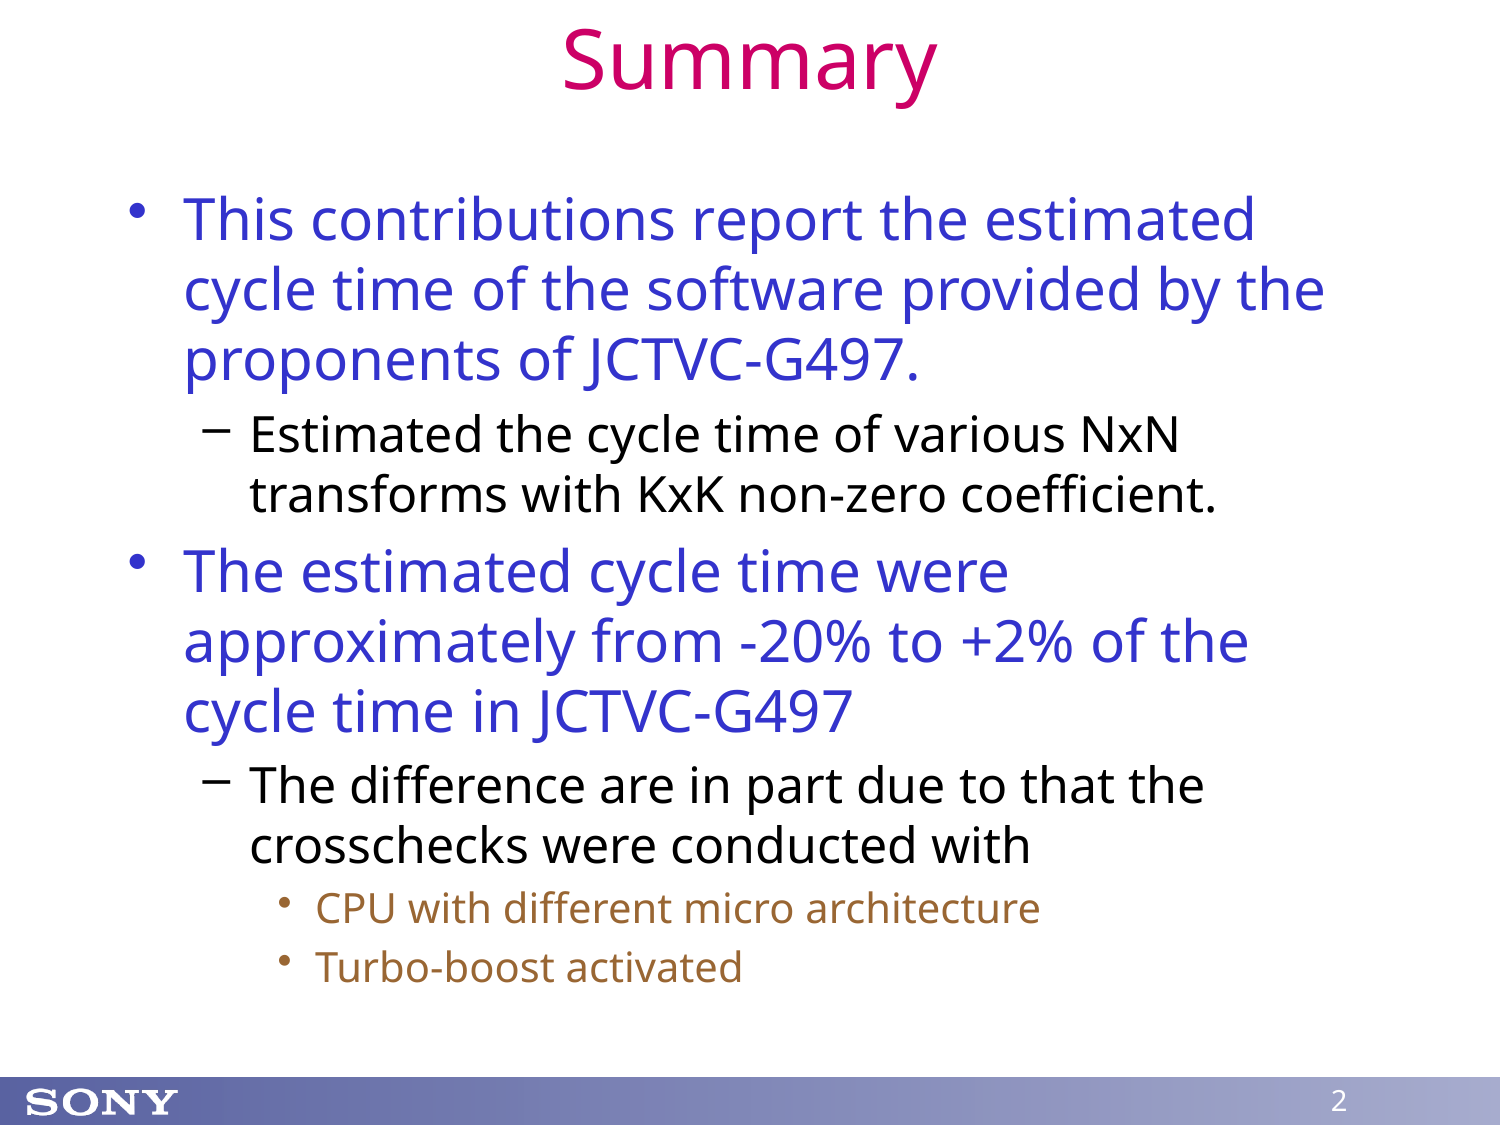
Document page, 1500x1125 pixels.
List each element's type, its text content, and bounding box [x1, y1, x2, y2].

picture [26, 1088, 178, 1116]
slide_number 2 [1049, 1074, 1363, 1125]
list This contributions report the estimated cycle time of the software provided by the proponents of JCTVC-G497. Estimated the cycle time of various NxN transforms with KxK non-zero coefficient. The estimated cycle time were approximately from -20% to +2% of the cycle time in JCTVC-G497 The difference are in part due to that the crosschecks were conducted with CPU with different micro architecture Turbo-boost activated [112, 174, 1388, 1076]
title Summary [112, 0, 1388, 115]
